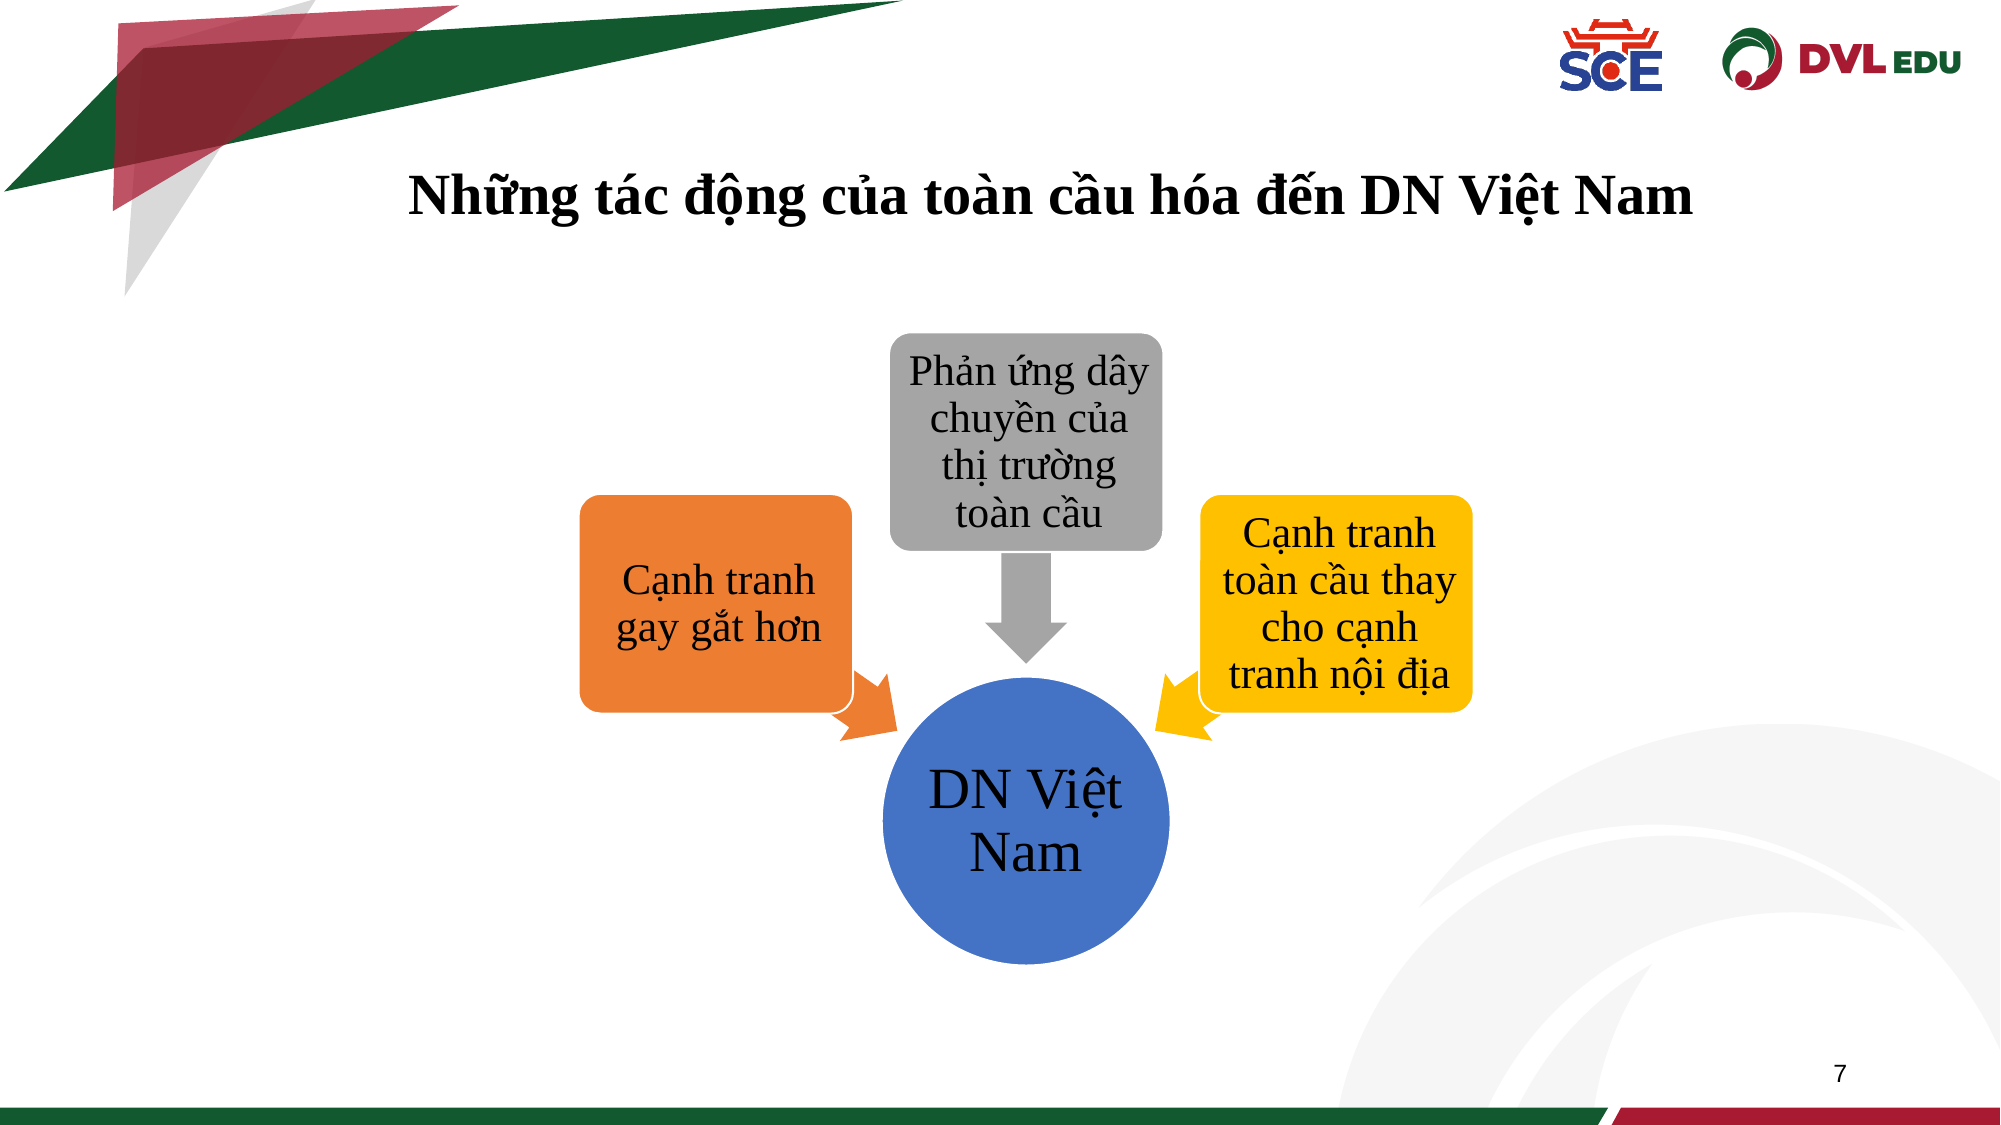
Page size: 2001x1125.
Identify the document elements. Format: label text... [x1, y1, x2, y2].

title Những tác động của toàn cầu hóa đến DN Việt Nam [290, 128, 1813, 333]
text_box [290, 332, 1762, 966]
picture [1559, 19, 1667, 91]
text_box 7 [1412, 1042, 1863, 1103]
picture [1722, 27, 1961, 91]
